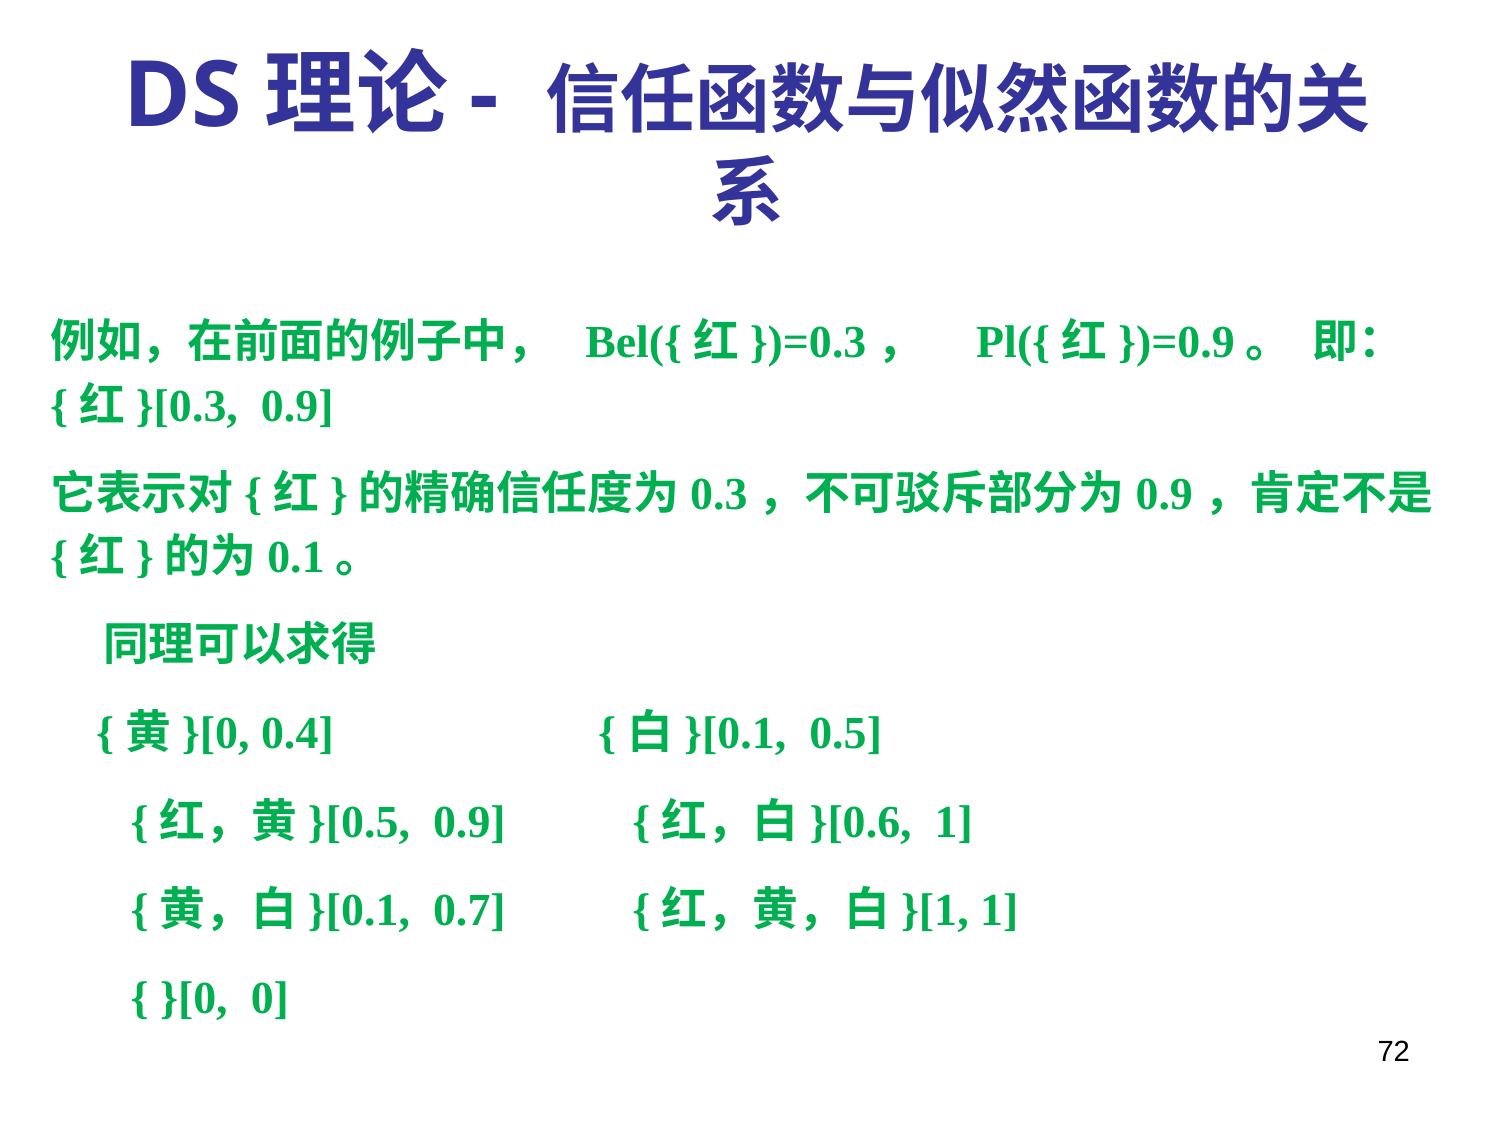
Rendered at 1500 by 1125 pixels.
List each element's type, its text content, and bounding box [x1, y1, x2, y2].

slide_number 72 [1074, 1030, 1425, 1103]
text_box DS理论- 信任函数与似然函数的关系 [71, 26, 1422, 179]
text_box 例如，在前面的例子中， Bel({红})=0.3， Pl({红})=0.9。 即： {红}[0.3, 0.9] 它表示对{红}的精确信任度为0.3，不可驳斥部分为0.9，肯定不是{红}的为0.1。 同理可以求得 {黄}[0, 0.4] {白}[0.1, 0.5] {红，黄}[0.5, 0.9] {红，白}[0.6, 1] {黄，白}[0.1, 0.7] {红，黄，白}[1, 1] { }[0, 0] [35, 296, 1471, 1030]
